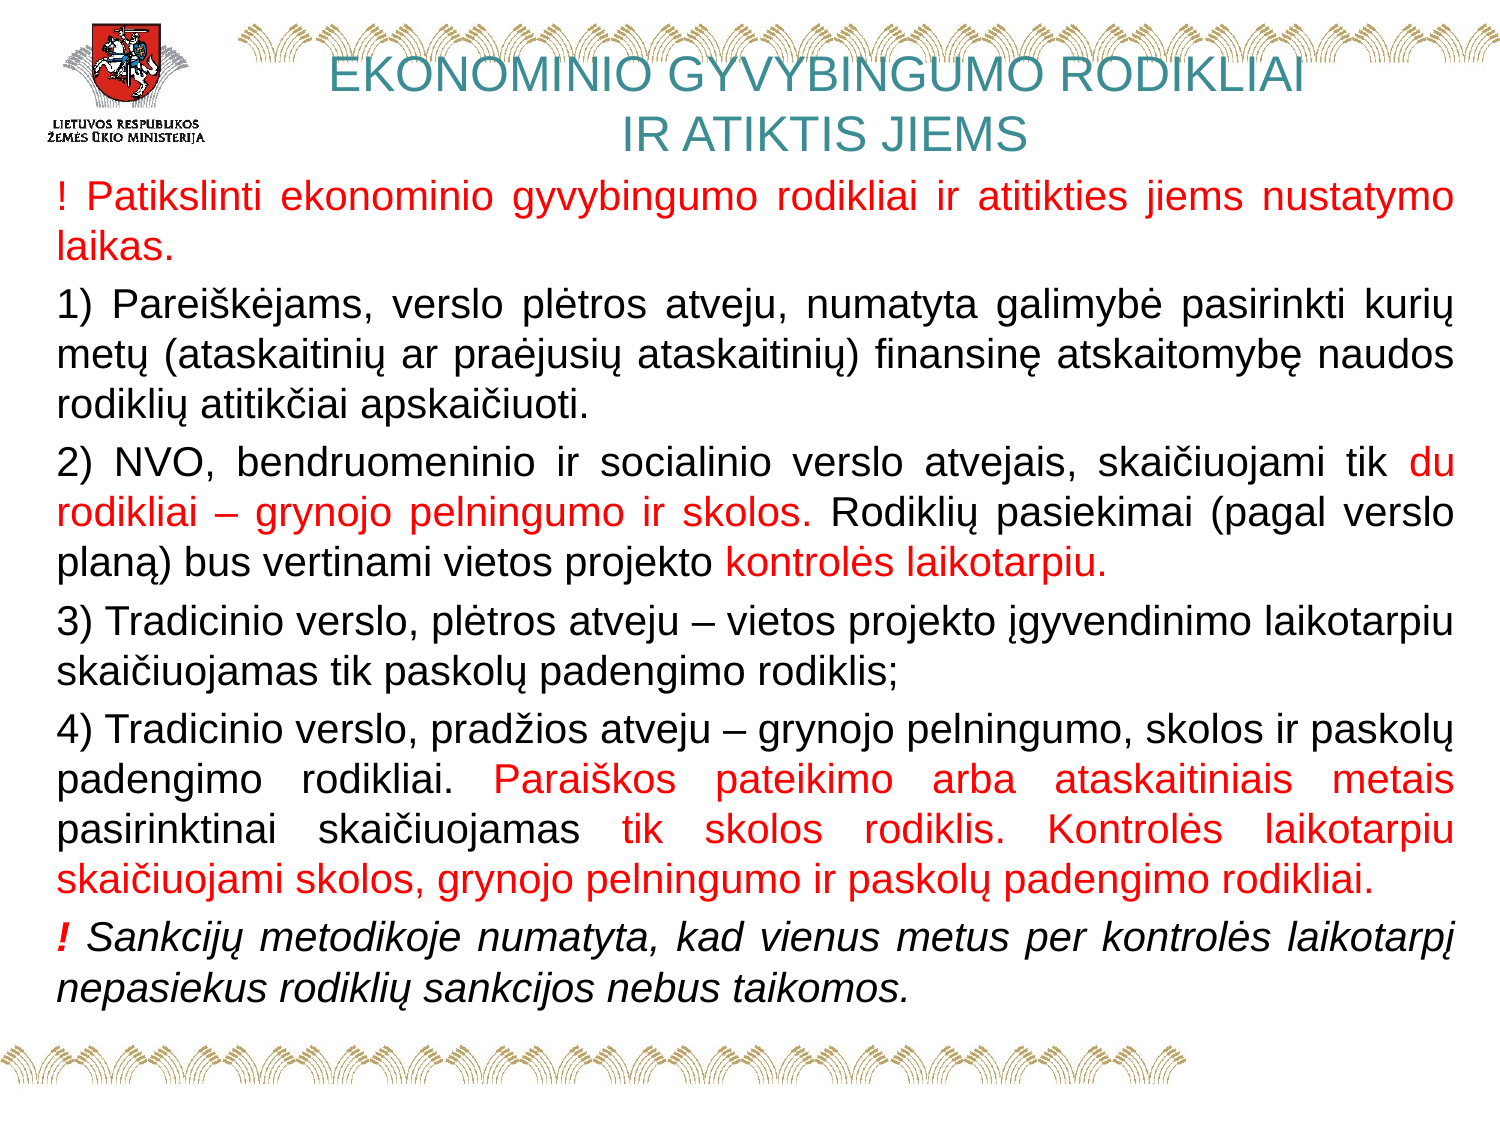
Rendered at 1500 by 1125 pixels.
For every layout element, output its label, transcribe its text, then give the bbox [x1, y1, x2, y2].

title EKONOMINIO GYVYBINGUMO RODIKLIAI IR ATIKTIS JIEMS [150, 54, 1500, 149]
list ! Patikslinti ekonominio gyvybingumo rodikliai ir atitikties jiems nustatymo laikas. Pareiškėjams, verslo plėtros atveju, numatyta galimybė pasirinkti kurių metų (ataskaitinių ar praėjusių ataskaitinių) finansinę atskaitomybę naudos rodiklių atitikčiai apskaičiuoti. 2) NVO, bendruomeninio ir socialinio verslo atvejais, skaičiuojami tik du rodikliai – grynojo pelningumo ir skolos. Rodiklių pasiekimai (pagal verslo planą) bus vertinami vietos projekto kontrolės laikotarpiu. 3) Tradicinio verslo, plėtros atveju – vietos projekto įgyvendinimo laikotarpiu skaičiuojamas tik paskolų padengimo rodiklis; 4) Tradicinio verslo, pradžios atveju – grynojo pelningumo, skolos ir paskolų padengimo rodikliai. Paraiškos pateikimo arba ataskaitiniais metais pasirinktinai skaičiuojamas tik skolos rodiklis. Kontrolės laikotarpiu skaičiuojami skolos, grynojo pelningumo ir paskolų padengimo rodikliai. ! Sankcijų metodikoje numatyta, kad vienus metus per kontrolės laikotarpį nepasiekus rodiklių sankcijos nebus taikomos. [41, 160, 1471, 1024]
picture [0, 0, 1500, 1125]
